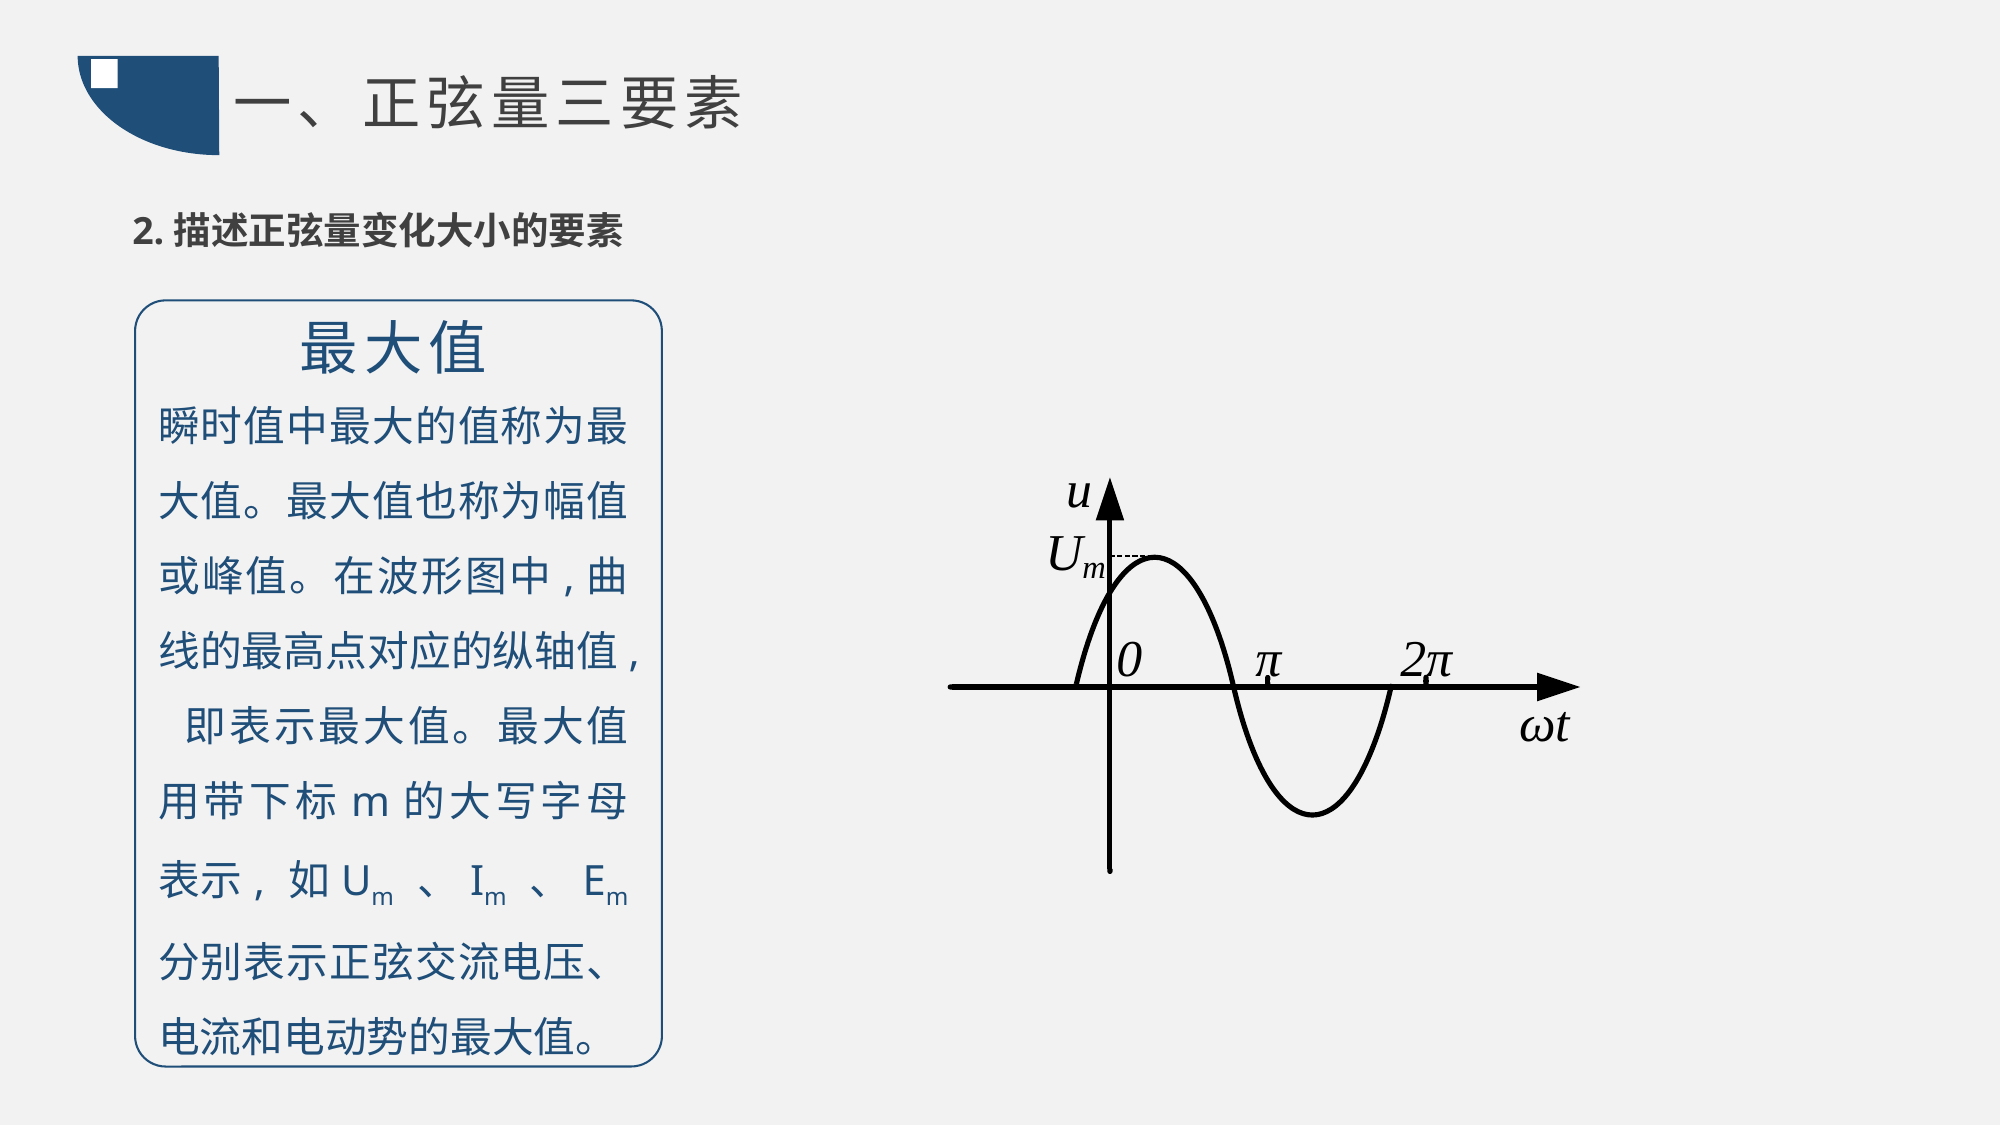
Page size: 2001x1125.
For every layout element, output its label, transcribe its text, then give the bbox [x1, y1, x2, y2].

text_box 2.描述正弦量变化大小的要素 [117, 199, 1070, 260]
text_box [135, 300, 662, 1067]
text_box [899, 426, 1629, 921]
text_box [77, 0, 925, 156]
